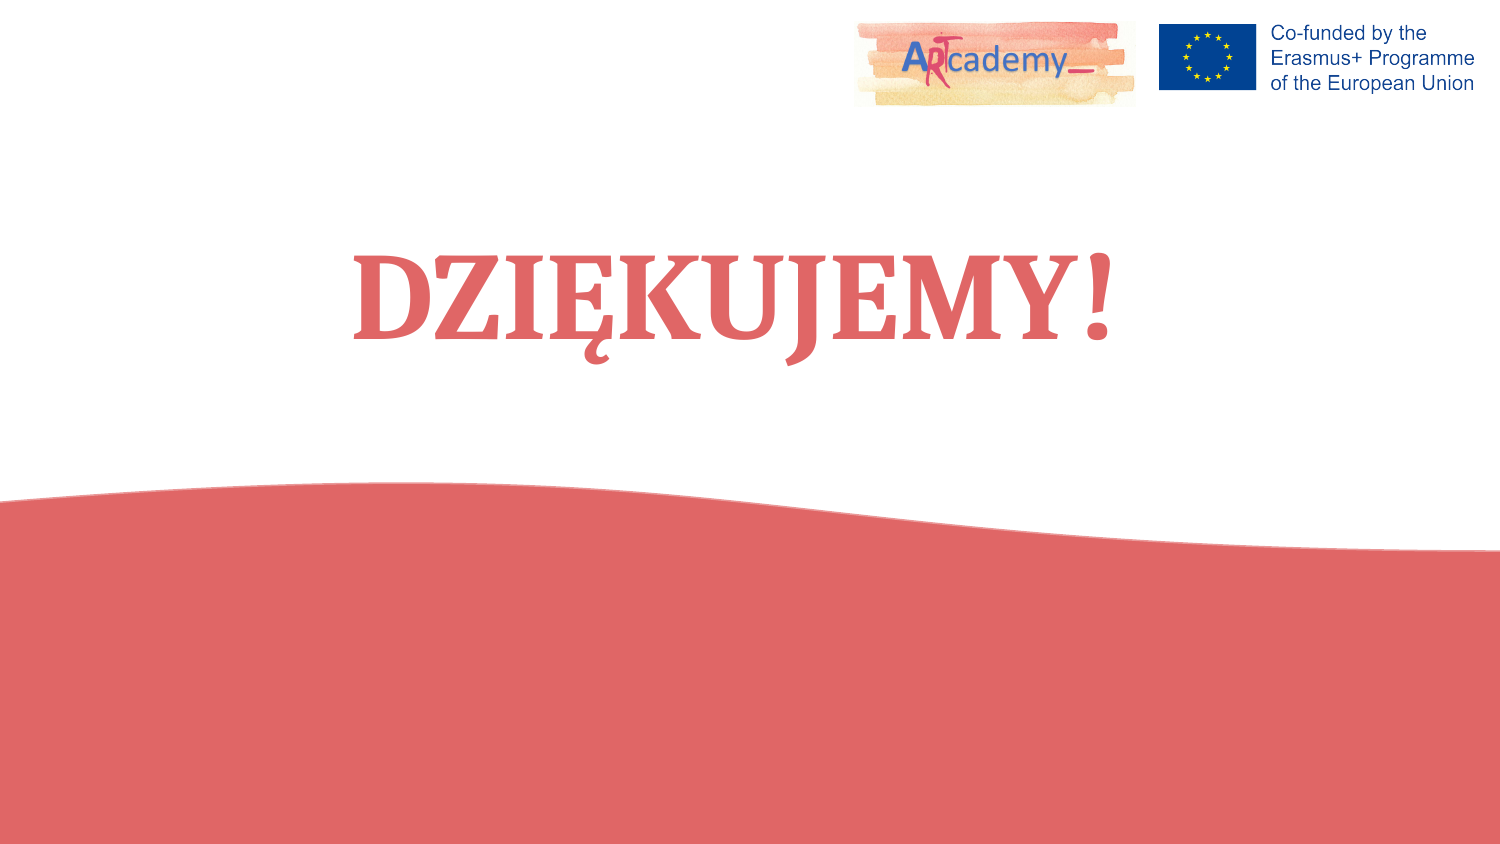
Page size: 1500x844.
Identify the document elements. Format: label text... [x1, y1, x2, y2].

picture [1158, 24, 1474, 94]
text_box [0, 483, 1500, 844]
title DZIĘKUJEMY! [150, 200, 1322, 275]
picture [854, 2, 1137, 138]
